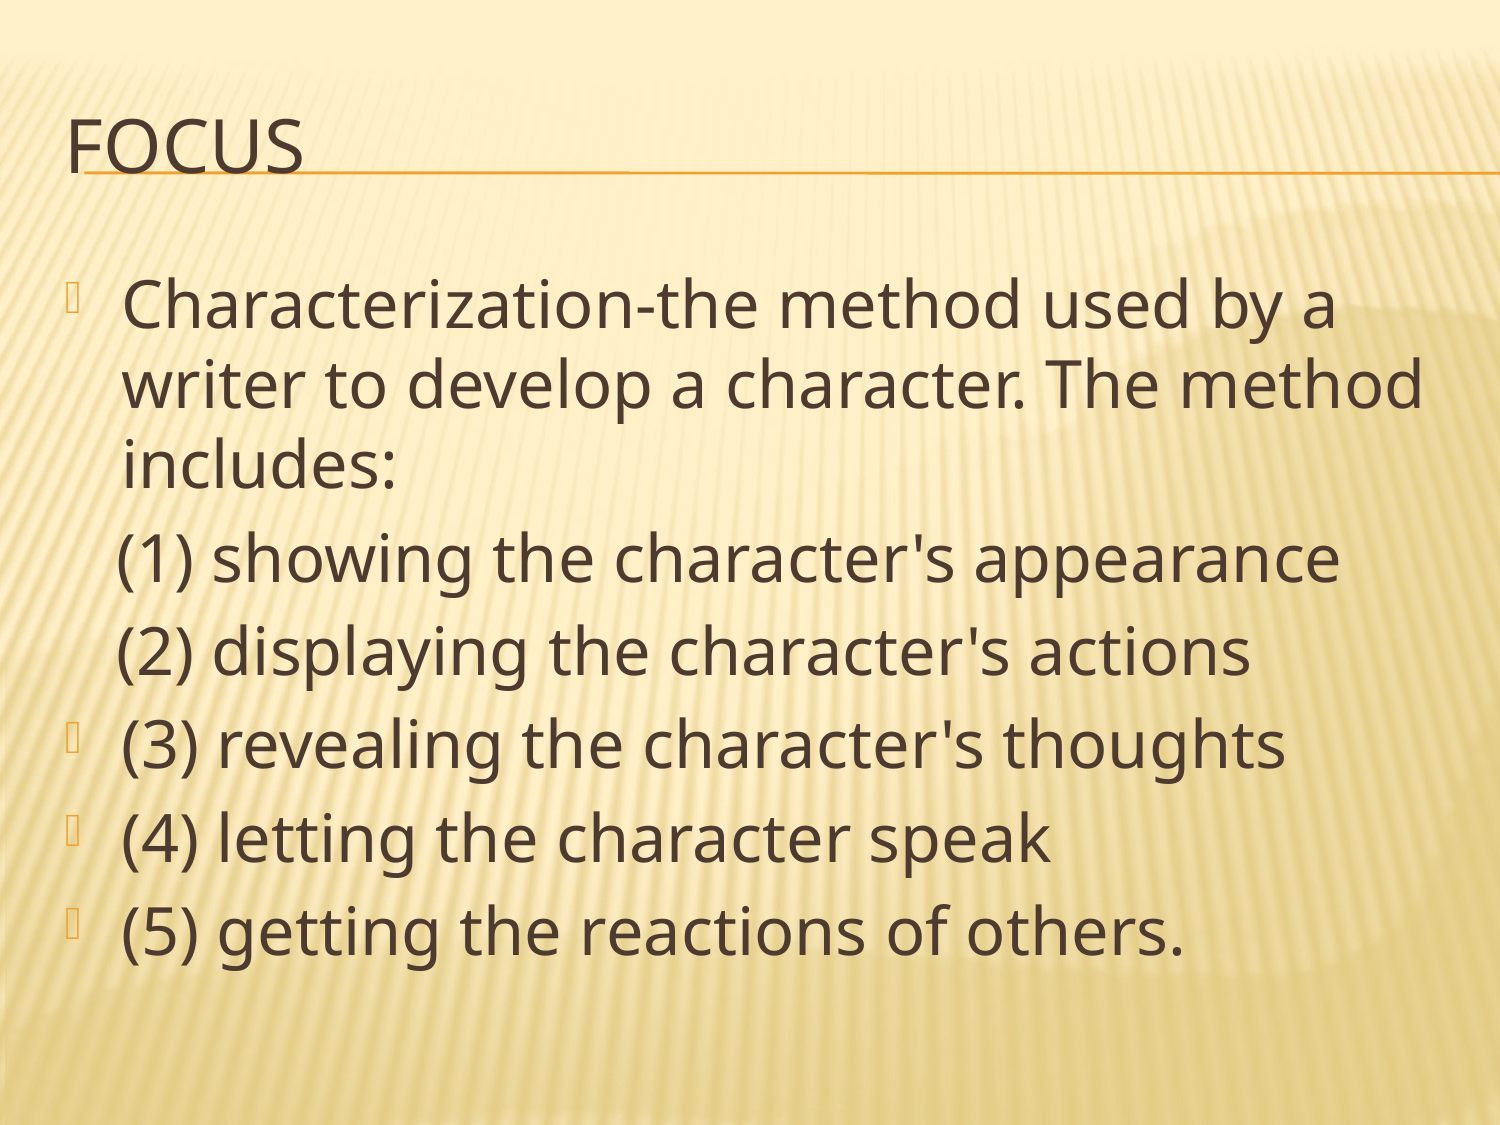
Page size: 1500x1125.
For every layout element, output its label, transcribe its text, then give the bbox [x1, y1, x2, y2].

list Characterization-the method used by a writer to develop a character. The method includes: (1) showing the character's appearance (2) displaying the character's actions (3) revealing the character's thoughts (4) letting the character speak (5) getting the reactions of others. [50, 254, 1475, 998]
title Focus [50, 75, 1475, 213]
